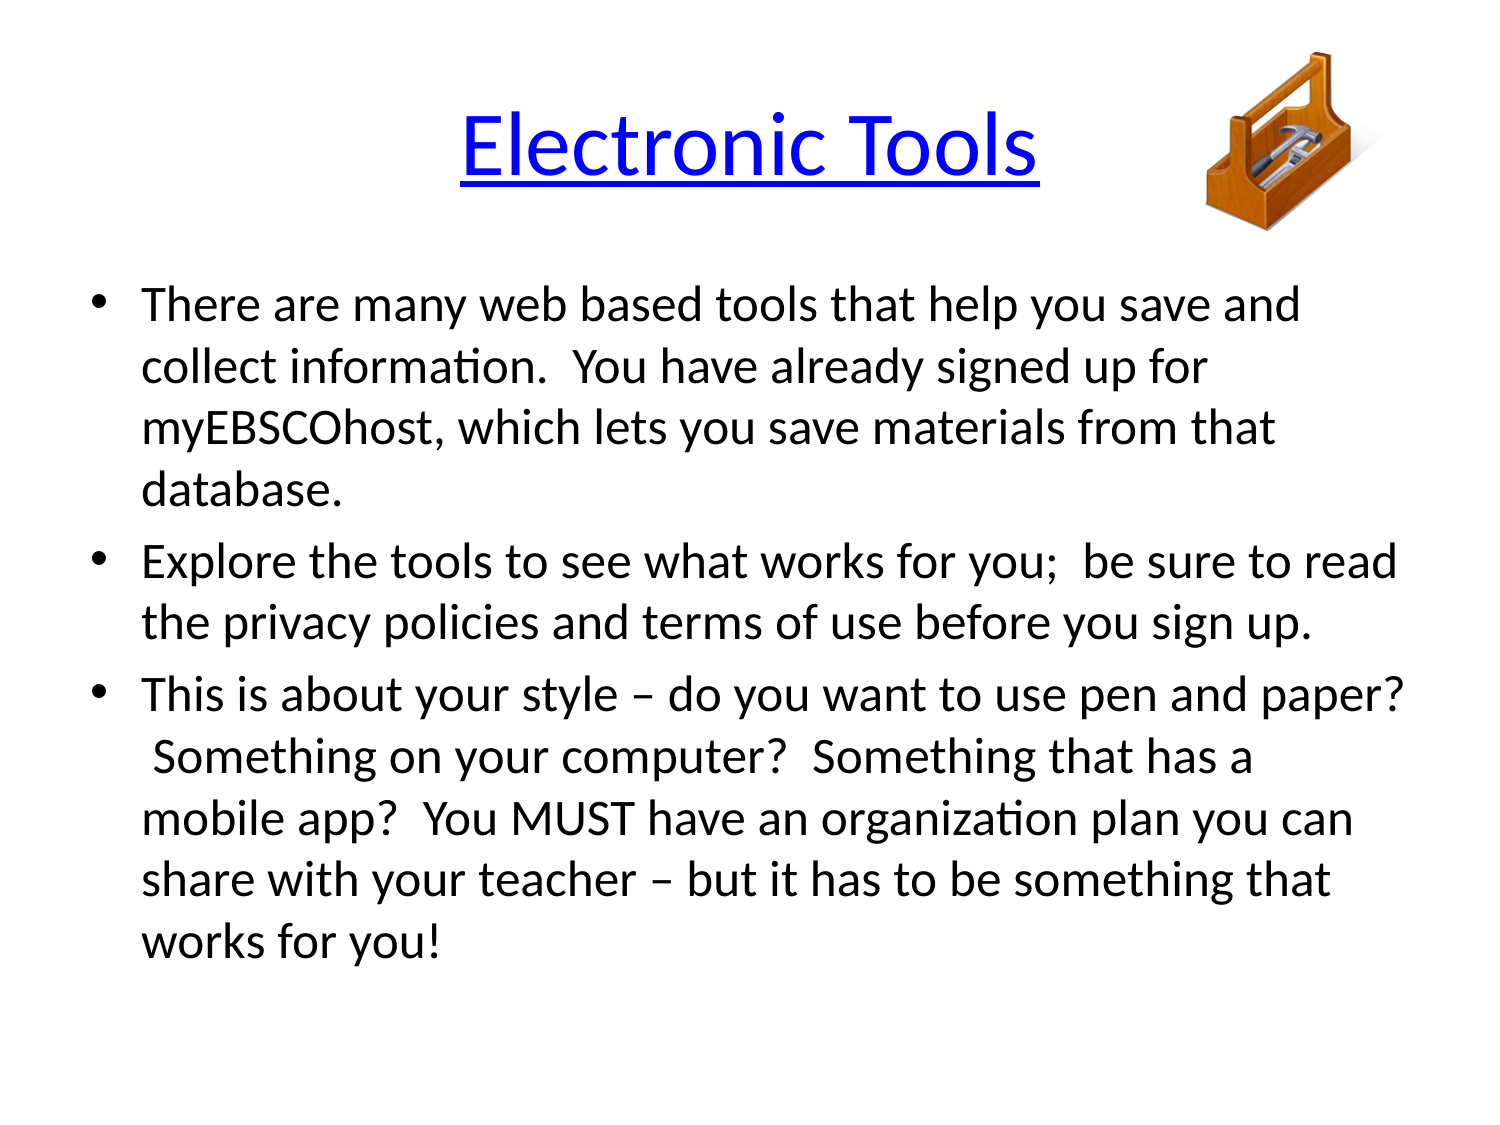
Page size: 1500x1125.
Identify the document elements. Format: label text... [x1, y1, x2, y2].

title Electronic Tools [75, 45, 1425, 233]
picture [1199, 49, 1382, 232]
list There are many web based tools that help you save and collect information. You have already signed up for myEBSCOhost, which lets you save materials from that database. Explore the tools to see what works for you; be sure to read the privacy policies and terms of use before you sign up. This is about your style – do you want to use pen and paper? Something on your computer? Something that has a mobile app? You MUST have an organization plan you can share with your teacher – but it has to be something that works for you! [75, 262, 1425, 1005]
